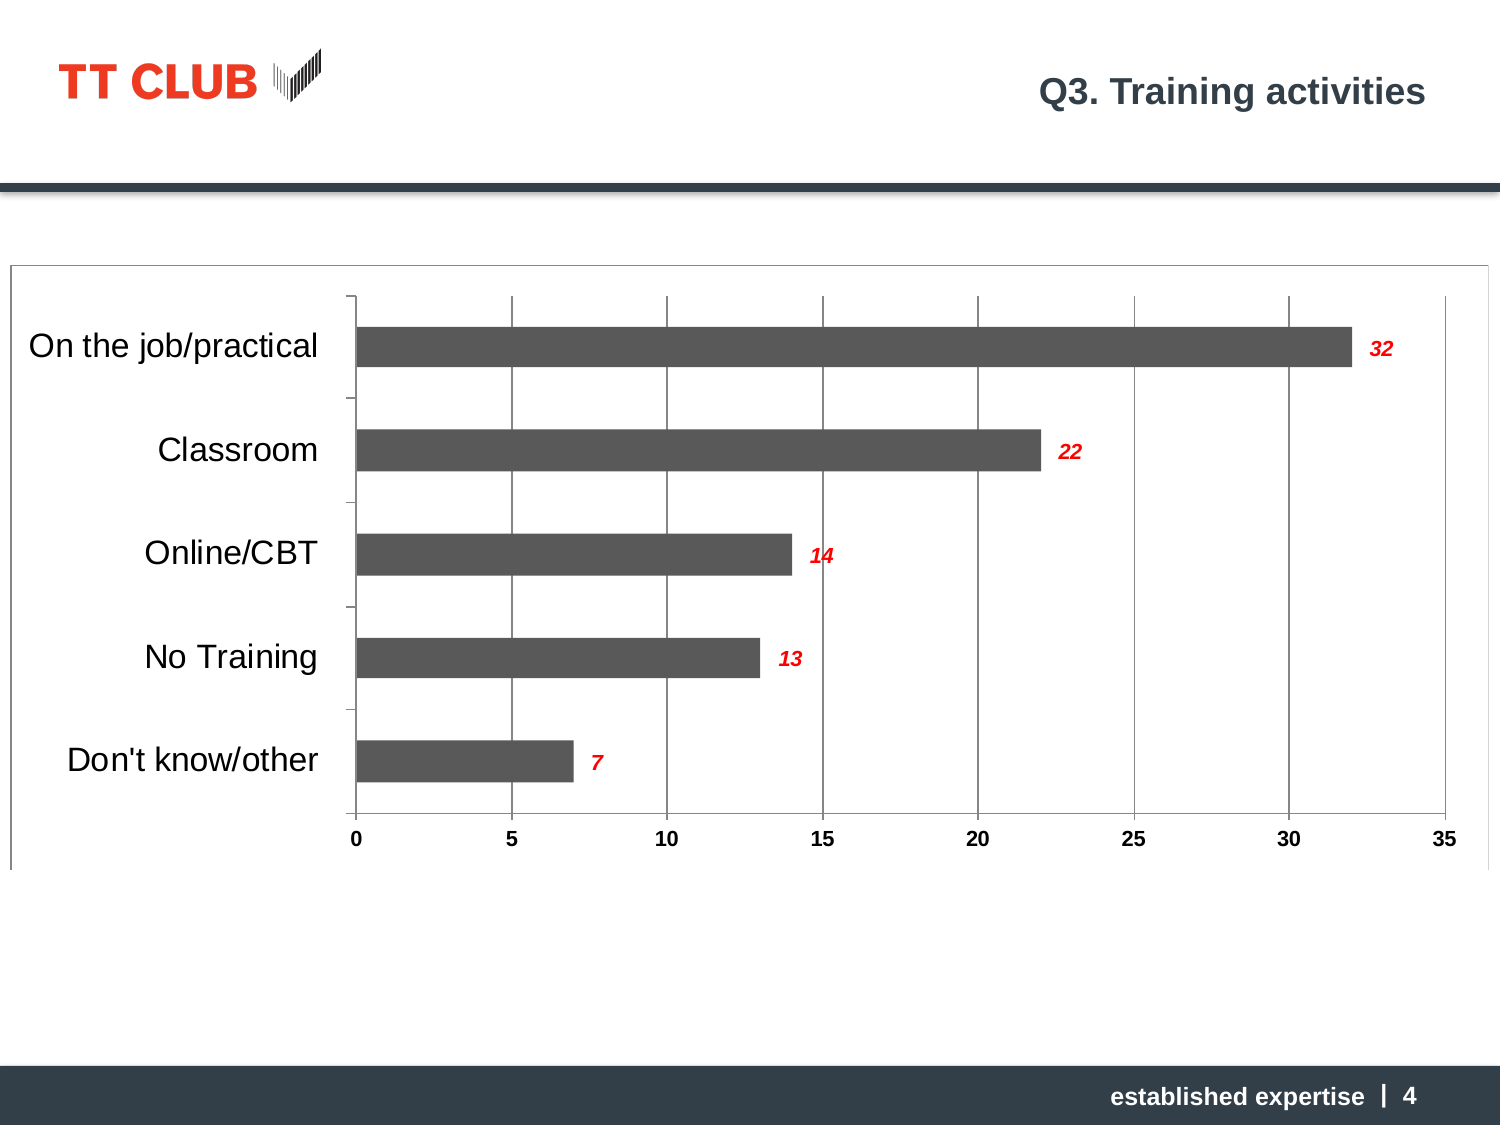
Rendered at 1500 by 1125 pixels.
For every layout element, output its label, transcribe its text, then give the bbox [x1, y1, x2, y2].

text_box 4 [1402, 1065, 1500, 1125]
picture [9, 264, 1489, 871]
picture [59, 48, 321, 103]
text_box established expertise [59, 1065, 1366, 1125]
text_box Q3. Training activities [364, 60, 1442, 184]
